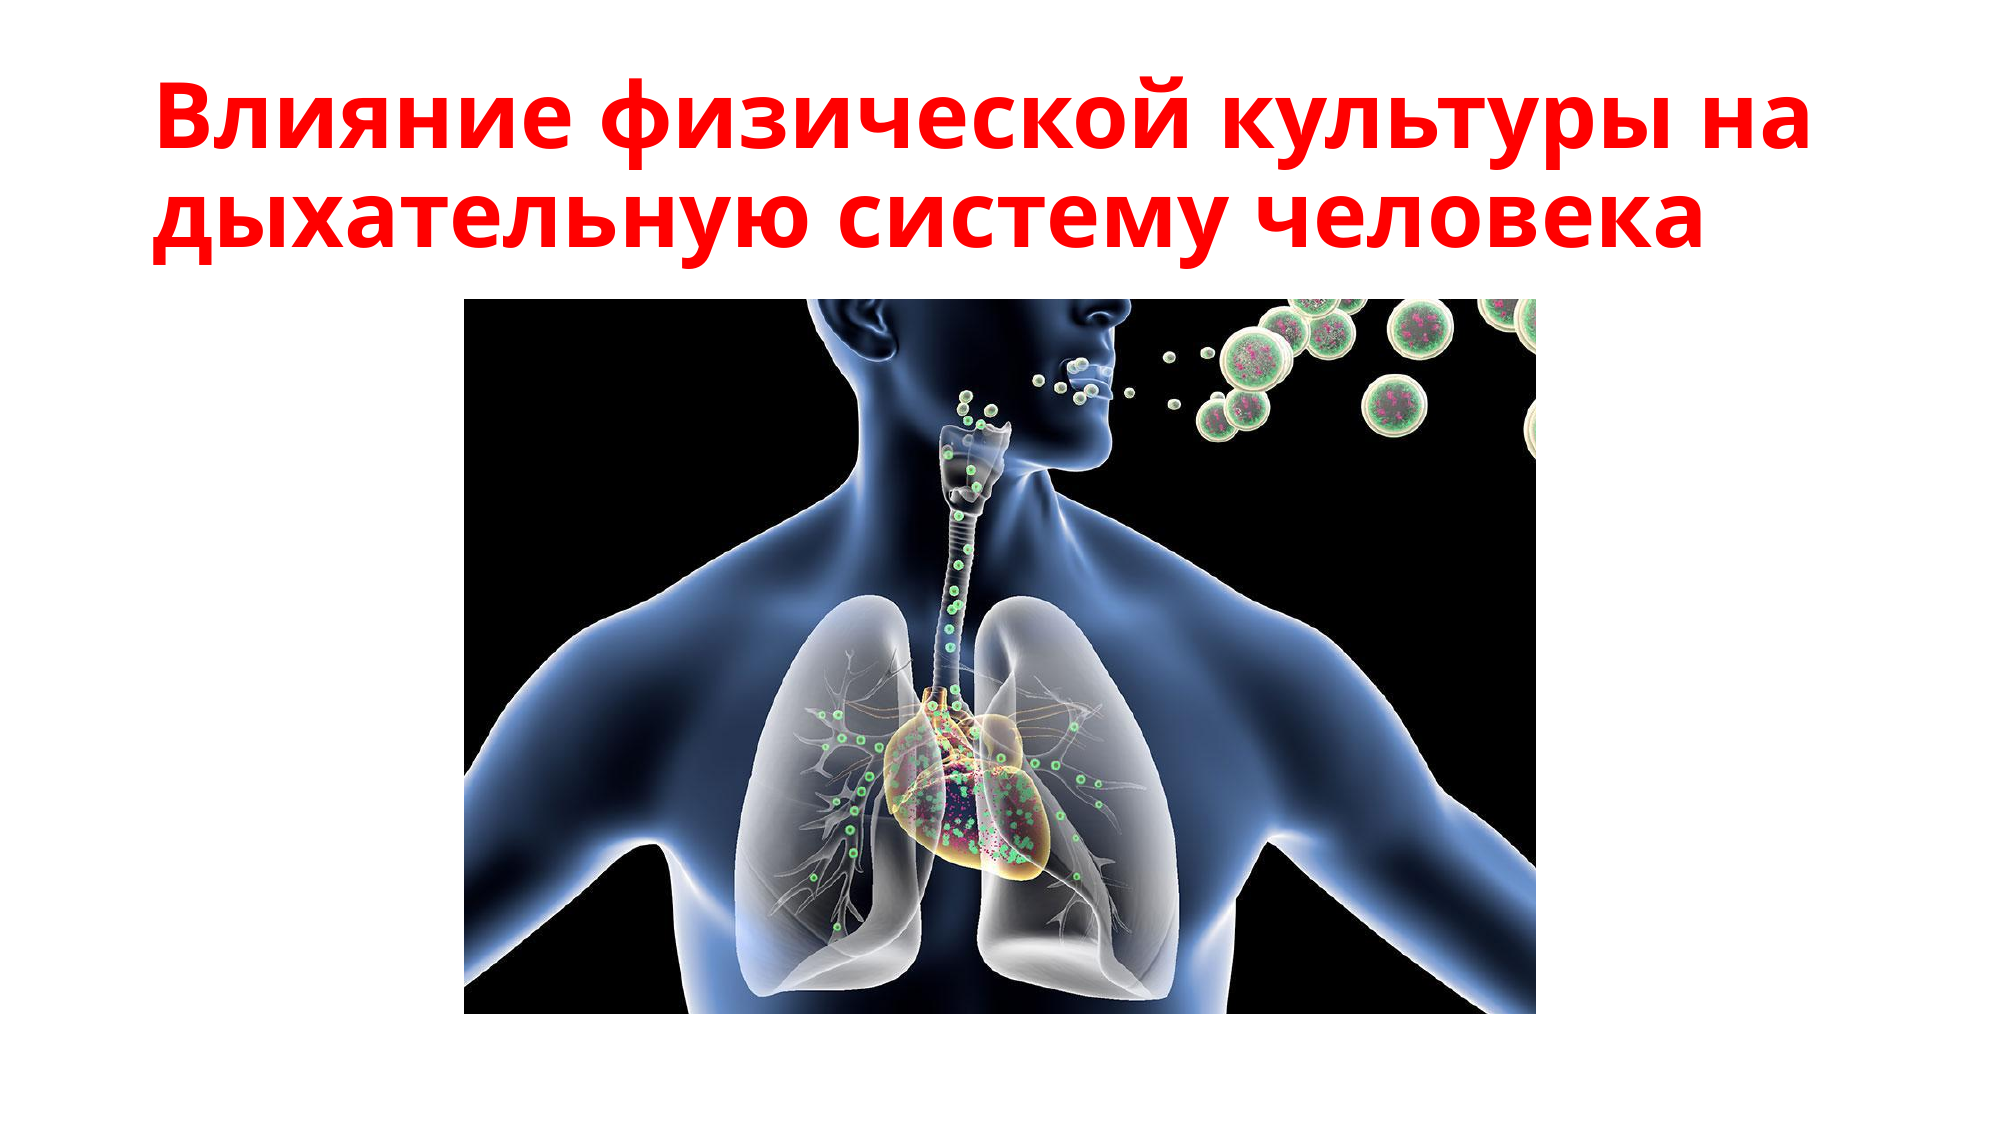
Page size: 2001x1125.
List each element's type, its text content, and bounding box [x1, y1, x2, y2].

title Влияние физической культуры на дыхательную систему человека [137, 59, 1863, 278]
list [464, 299, 1536, 1014]
